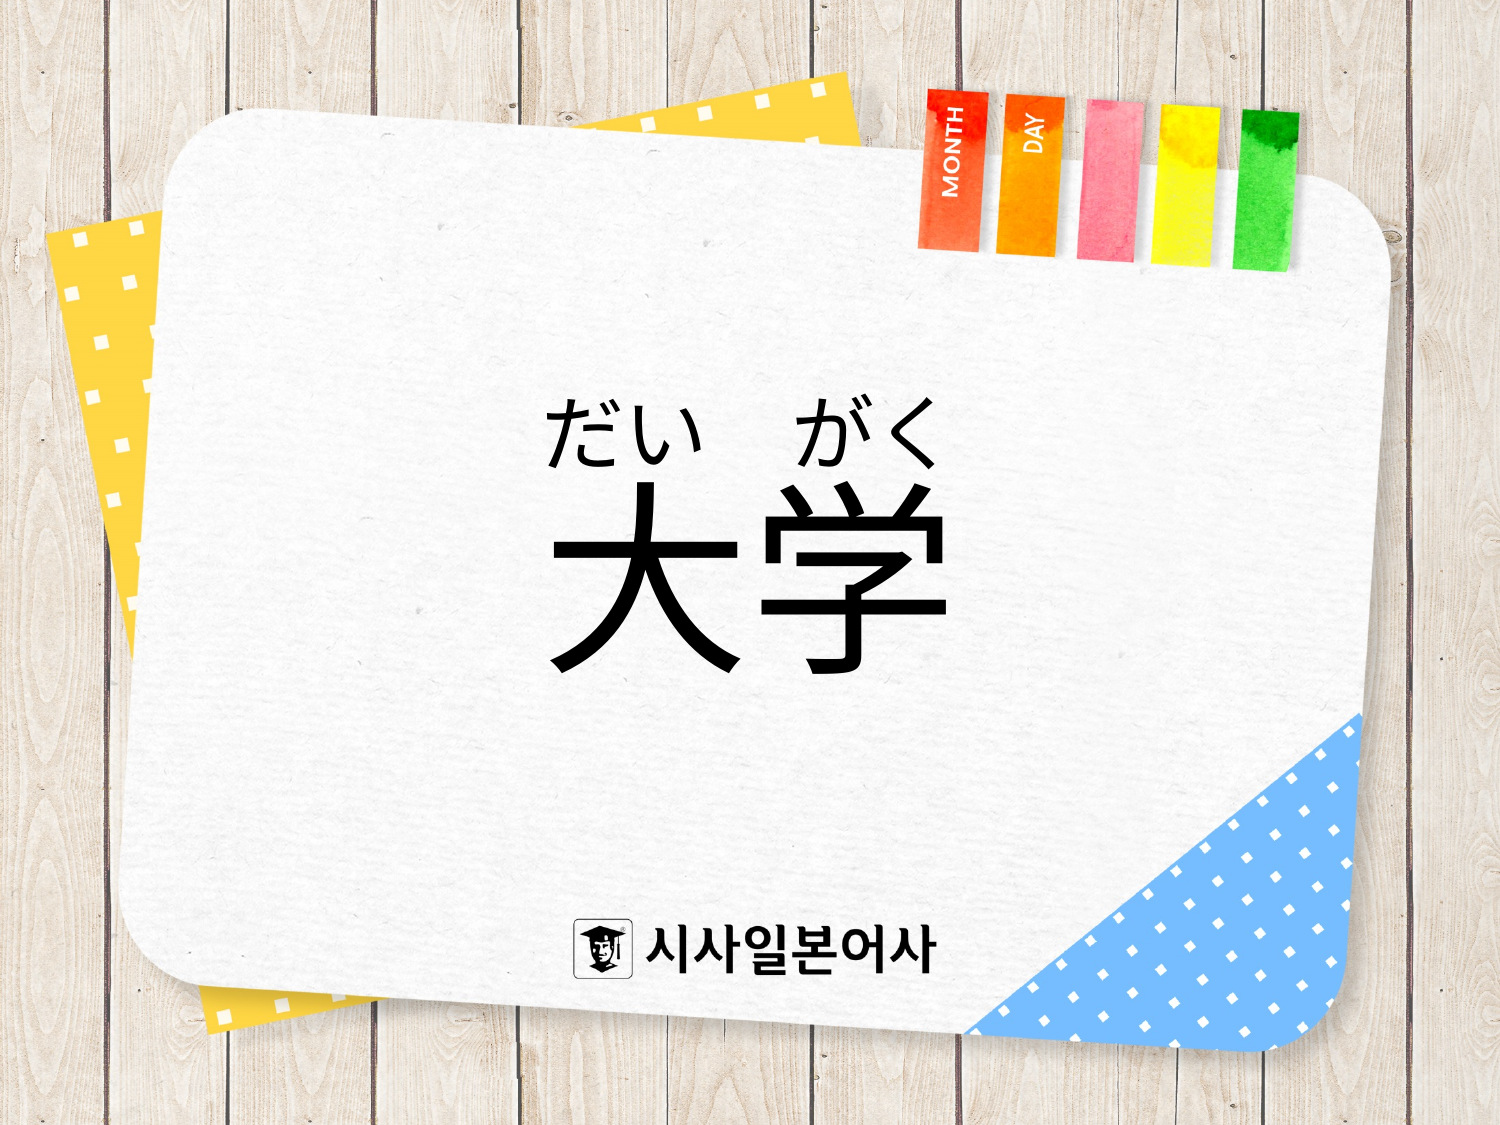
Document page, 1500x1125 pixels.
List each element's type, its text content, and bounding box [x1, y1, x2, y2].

picture [0, 0, 1500, 1125]
title 大学 [75, 338, 1425, 811]
text_box だい がく [526, 373, 973, 489]
